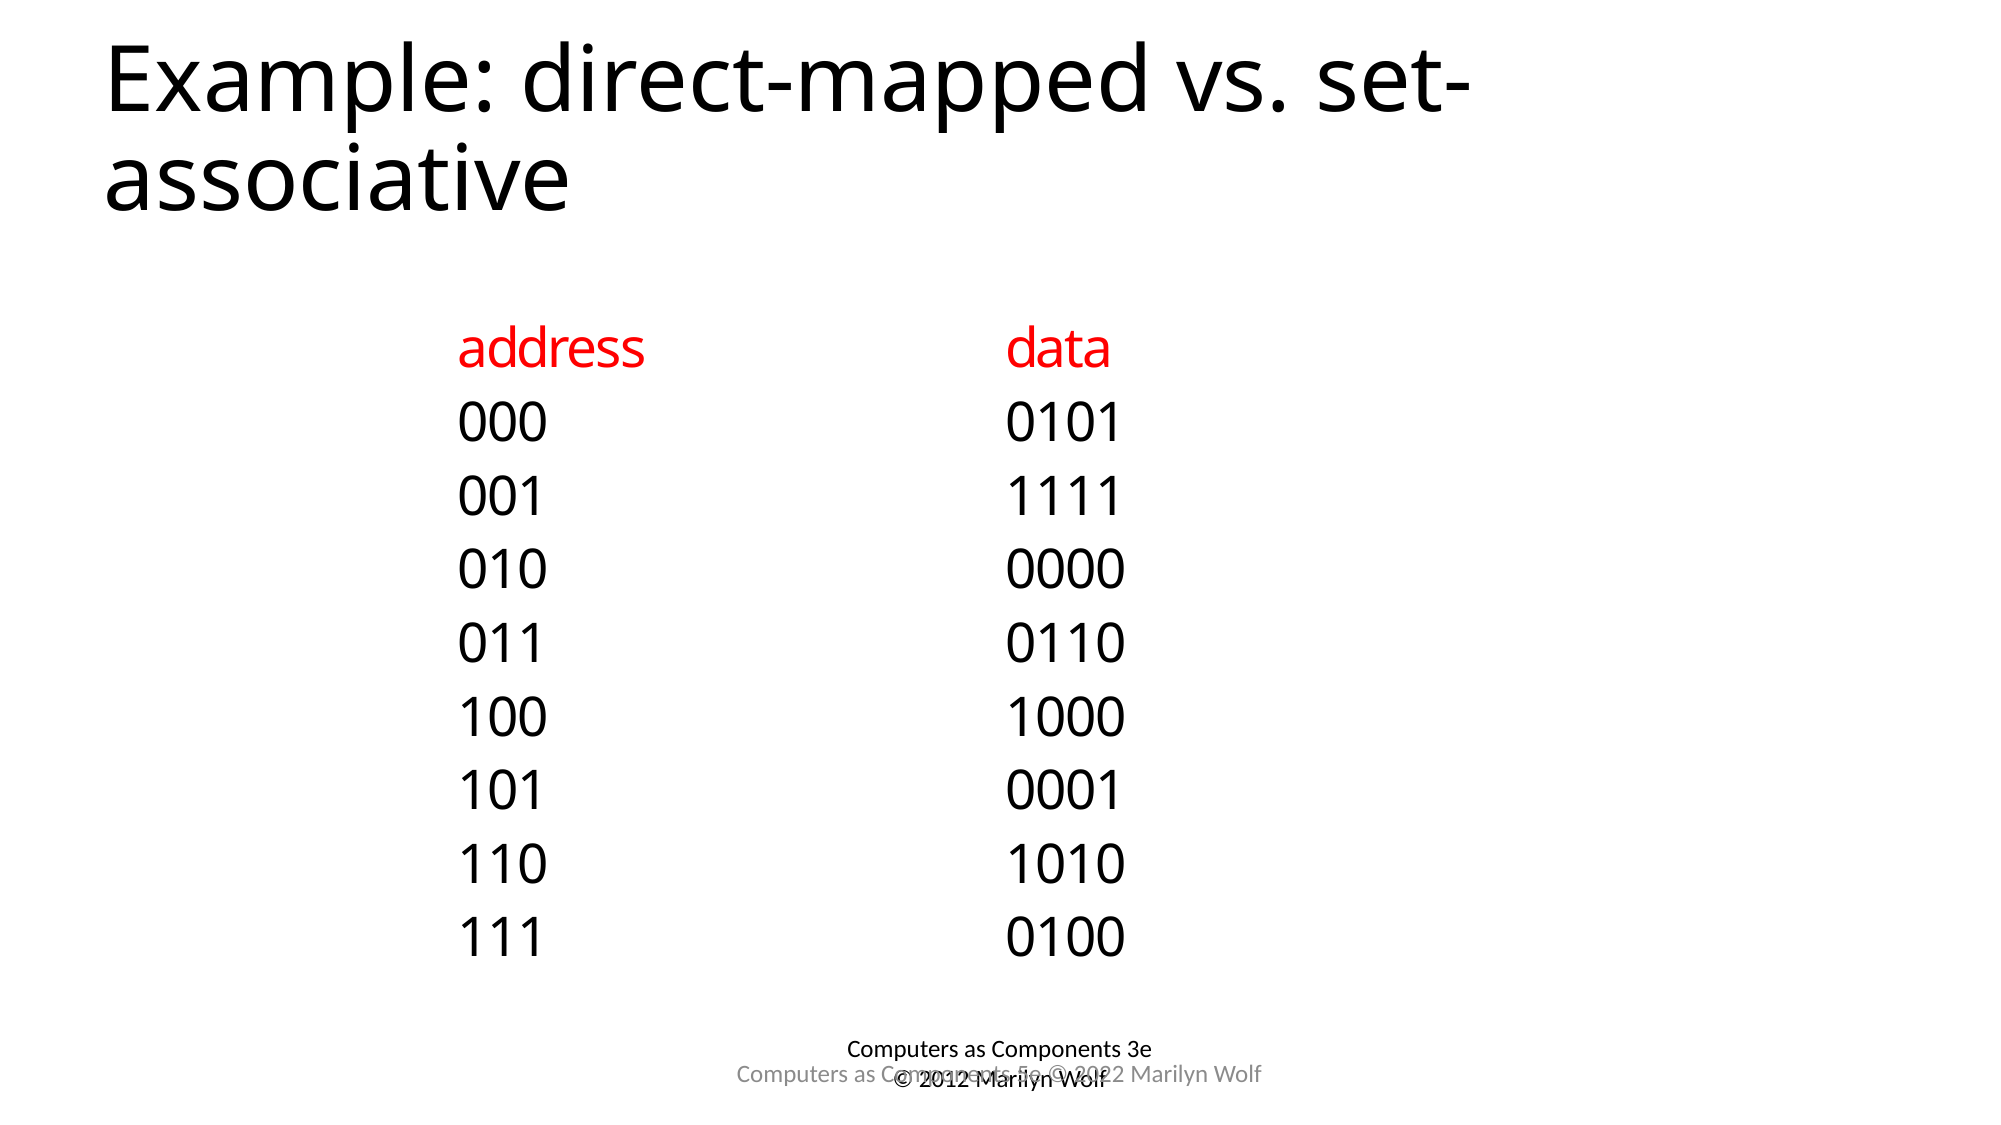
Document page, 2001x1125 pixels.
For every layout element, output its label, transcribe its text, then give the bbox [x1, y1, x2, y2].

footer Computers as Components 5e © 2022 Marilyn Wolf [662, 1042, 1338, 1103]
title Example: direct-mapped vs. set-associative [88, 37, 1789, 225]
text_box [435, 309, 1556, 994]
